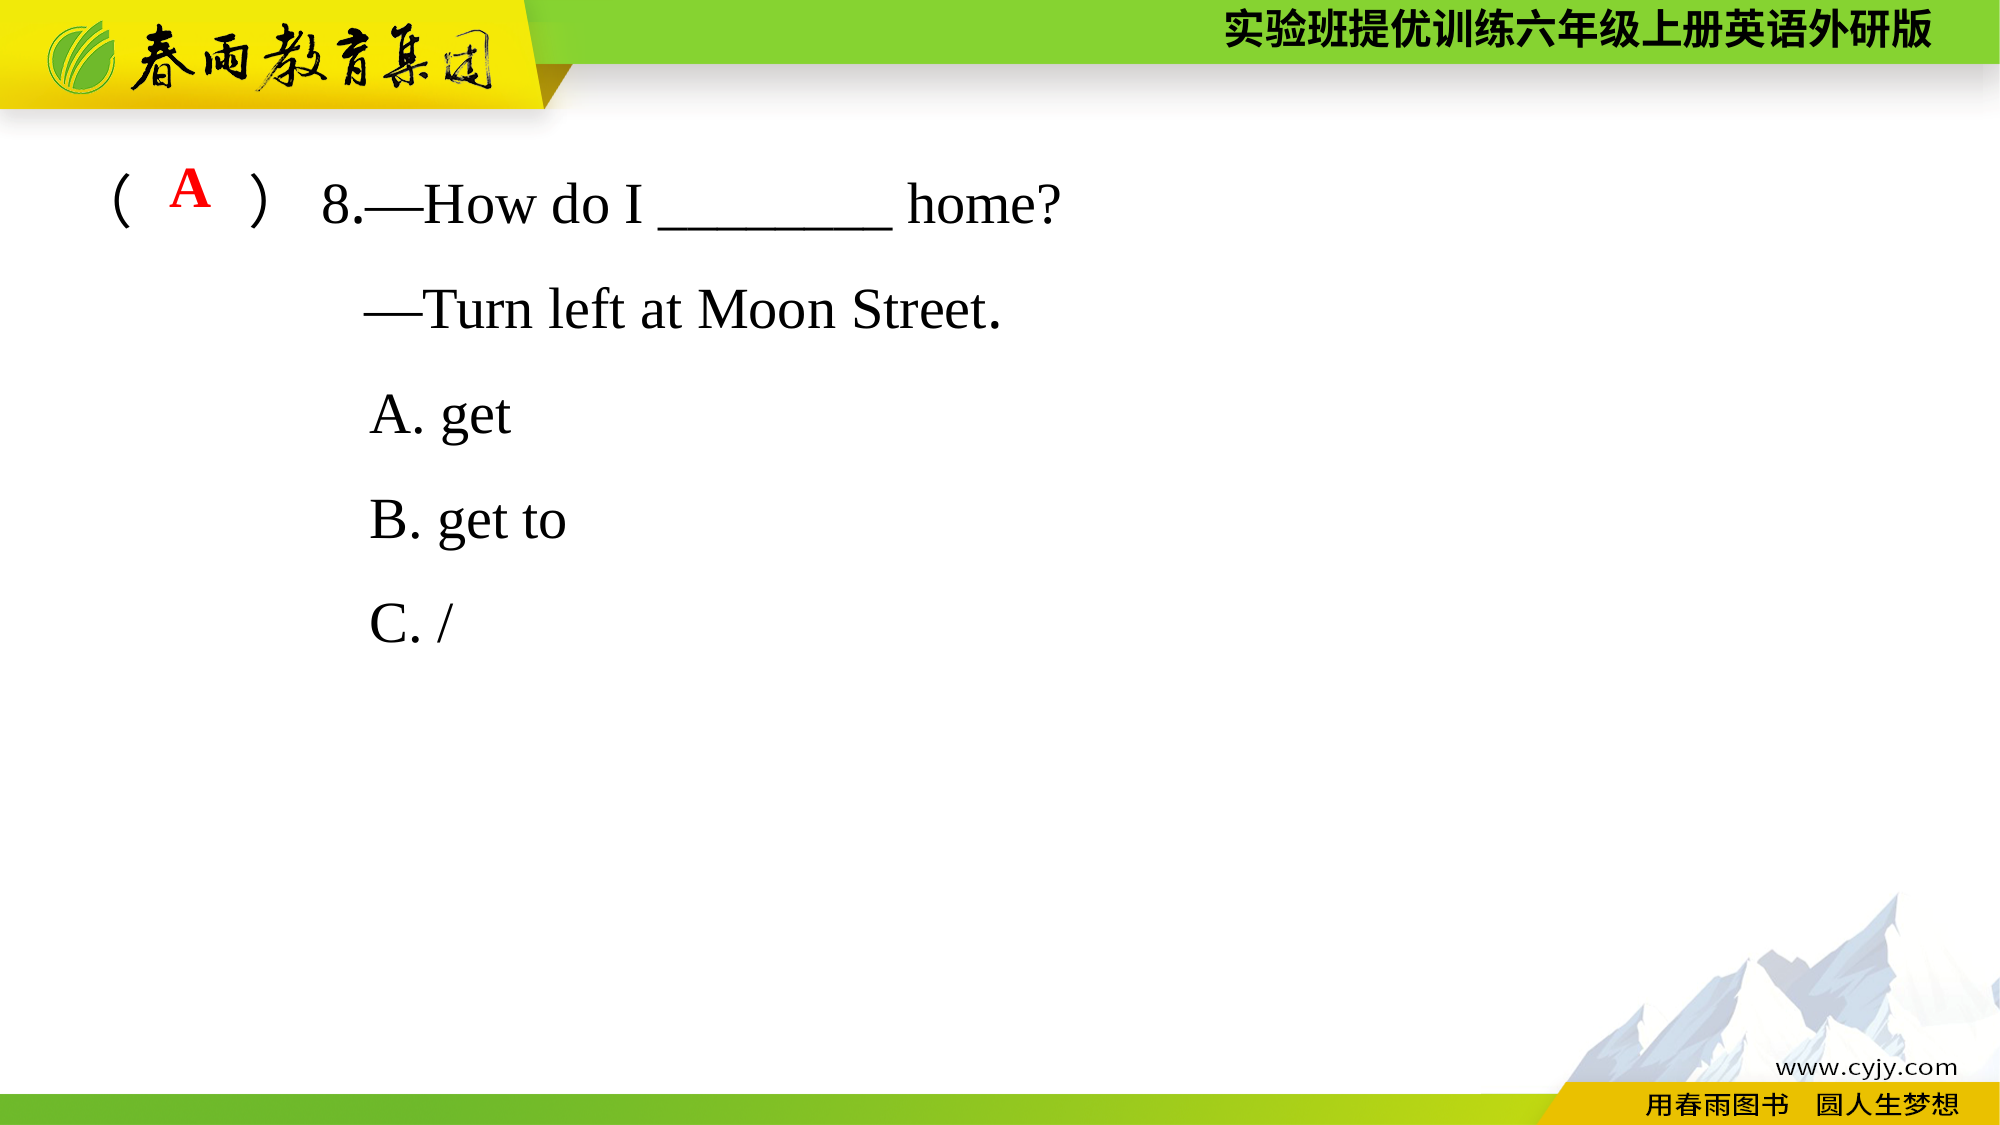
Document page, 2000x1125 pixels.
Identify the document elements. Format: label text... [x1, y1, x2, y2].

list （ ）8.—How do I ________ home? —Turn left at Moon Street. A. get B. get to C. / [59, 122, 1944, 655]
picture [0, 0, 2000, 1125]
text_box A [154, 141, 227, 227]
